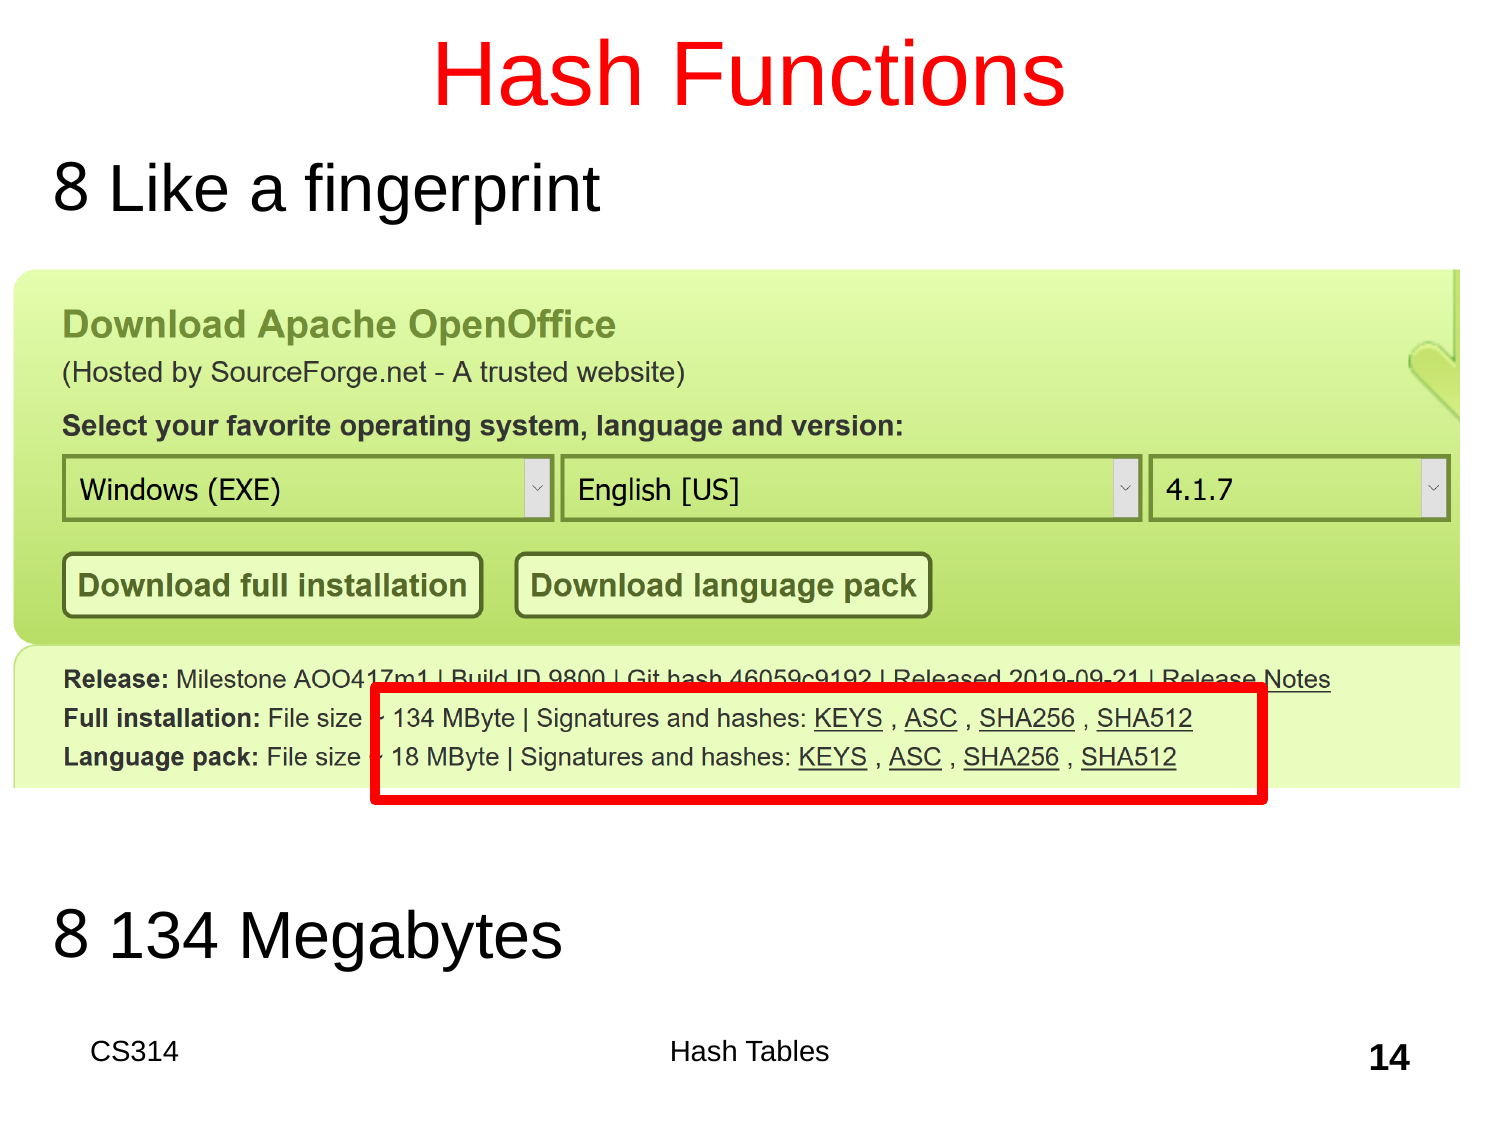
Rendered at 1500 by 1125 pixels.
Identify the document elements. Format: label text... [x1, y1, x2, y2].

list Like a fingerprint 134 Megabytes [37, 137, 1463, 267]
picture [12, 262, 1460, 788]
slide_number 14 [1112, 1024, 1426, 1101]
slide_number CS314 [74, 1024, 451, 1101]
list Like a fingerprint 134 Megabytes [37, 789, 1463, 1038]
footer Hash Tables [462, 1024, 1038, 1101]
title Hash Functions [112, 0, 1388, 137]
